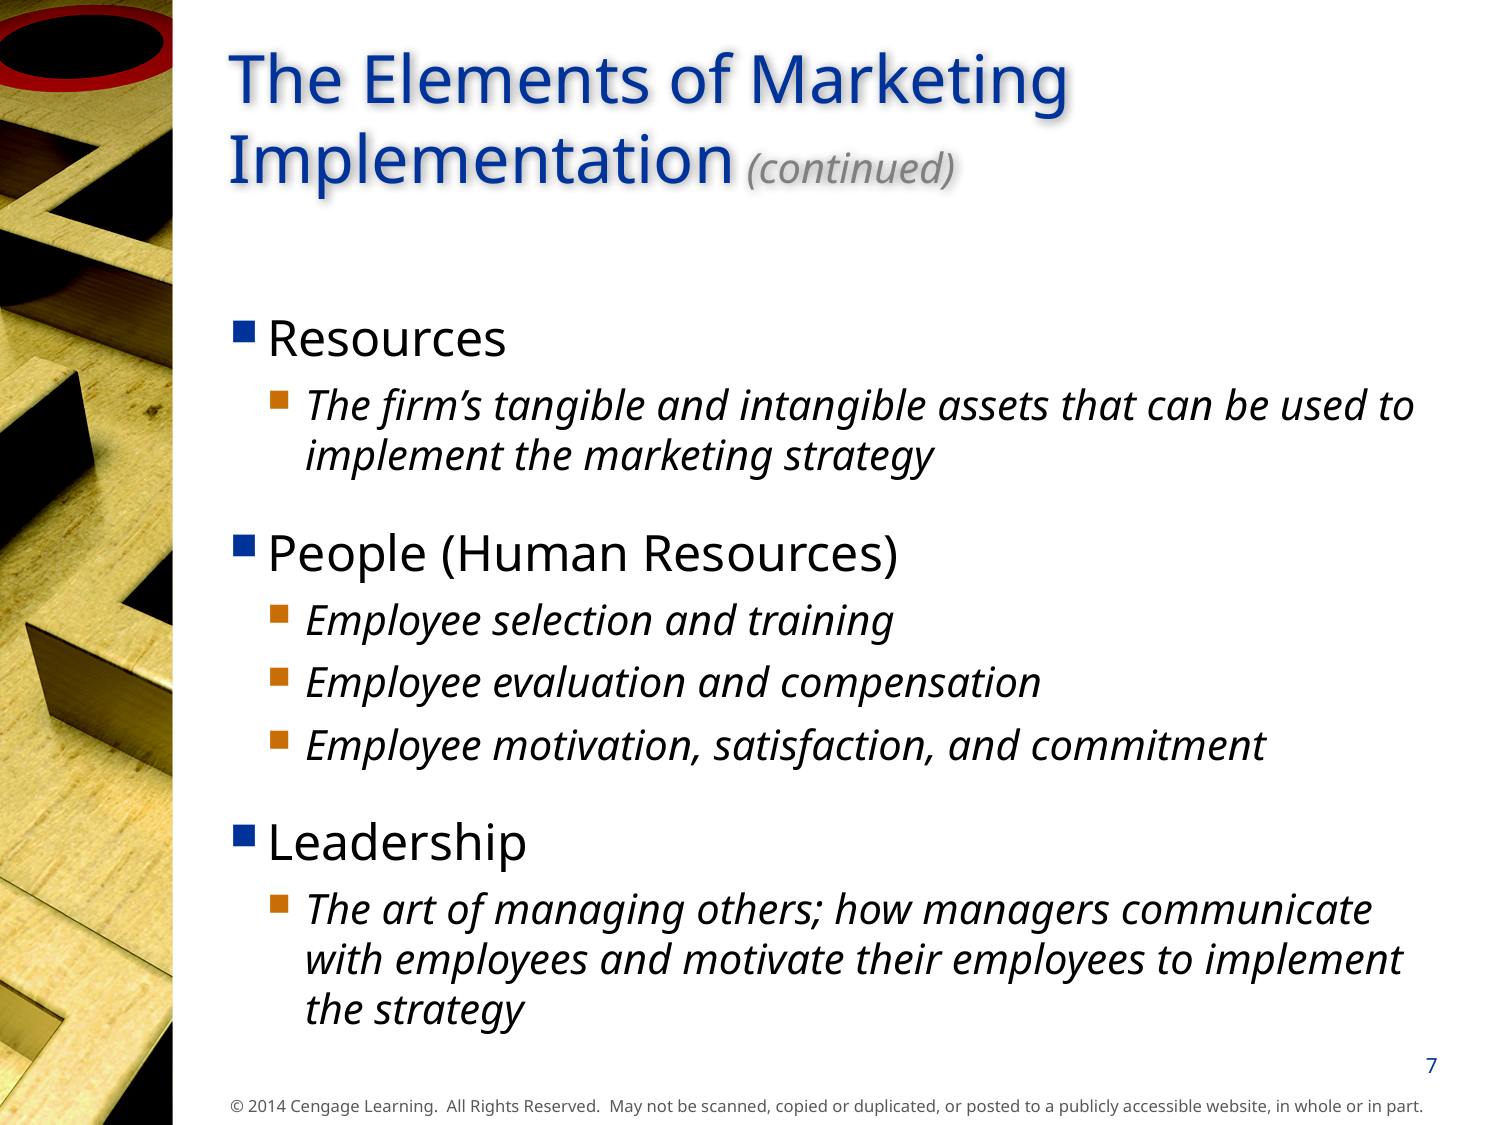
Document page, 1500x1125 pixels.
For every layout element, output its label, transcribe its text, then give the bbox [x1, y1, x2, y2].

picture [0, 0, 173, 1125]
title The Elements of Marketing Implementation (continued) [213, 29, 1454, 213]
list Resources The firm’s tangible and intangible assets that can be used to implement the marketing strategy People (Human Resources) Employee selection and training Employee evaluation and compensation Employee motivation, satisfaction, and commitment Leadership The art of managing others; how managers communicate with employees and motivate their employees to implement the strategy [215, 212, 1478, 981]
slide_number 7 [1386, 1037, 1478, 1097]
